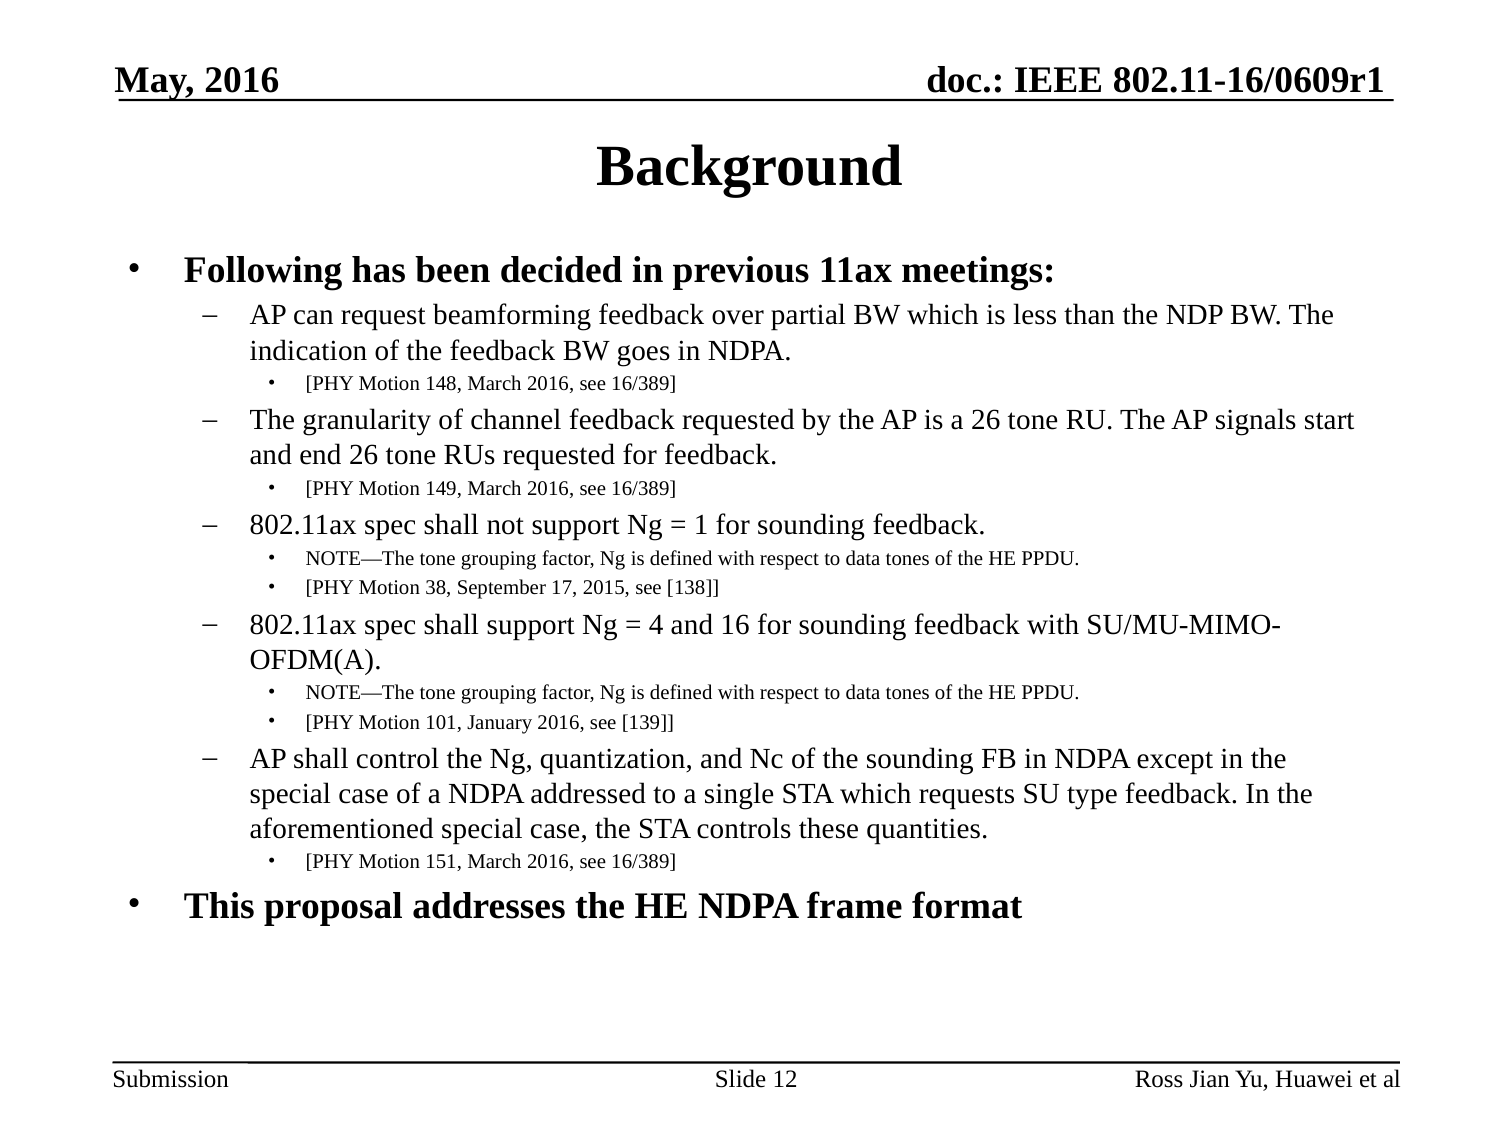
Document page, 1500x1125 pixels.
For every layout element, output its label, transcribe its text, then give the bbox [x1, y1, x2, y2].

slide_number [114, 54, 281, 101]
list Following has been decided in previous 11ax meetings: AP can request beamforming feedback over partial BW which is less than the NDP BW. The indication of the feedback BW goes in NDPA. [PHY Motion 148, March 2016, see 16/389] The granularity of channel feedback requested by the AP is a 26 tone RU. The AP signals start and end 26 tone RUs requested for feedback. [PHY Motion 149, March 2016, see 16/389] 802.11ax spec shall not support Ng = 1 for sounding feedback. NOTE—The tone grouping factor, Ng is defined with respect to data tones of the HE PPDU. [PHY Motion 38, September 17, 2015, see [138]] 802.11ax spec shall support Ng = 4 and 16 for sounding feedback with SU/MU-MIMO-OFDM(A). NOTE—The tone grouping factor, Ng is defined with respect to data tones of the HE PPDU. [PHY Motion 101, January 2016, see [139]] AP shall control the Ng, quantization, and Nc of the sounding FB in NDPA except in the special case of a NDPA addressed to a single STA which requests SU type feedback. In the aforementioned special case, the STA controls these quantities. [PHY Motion 151, March 2016, see 16/389] This proposal addresses the HE NDPA frame format [112, 237, 1388, 976]
slide_number Slide 12 [712, 1061, 800, 1093]
title Background [112, 112, 1388, 213]
footer Ross Jian Yu, Huawei et al [1131, 1061, 1402, 1093]
